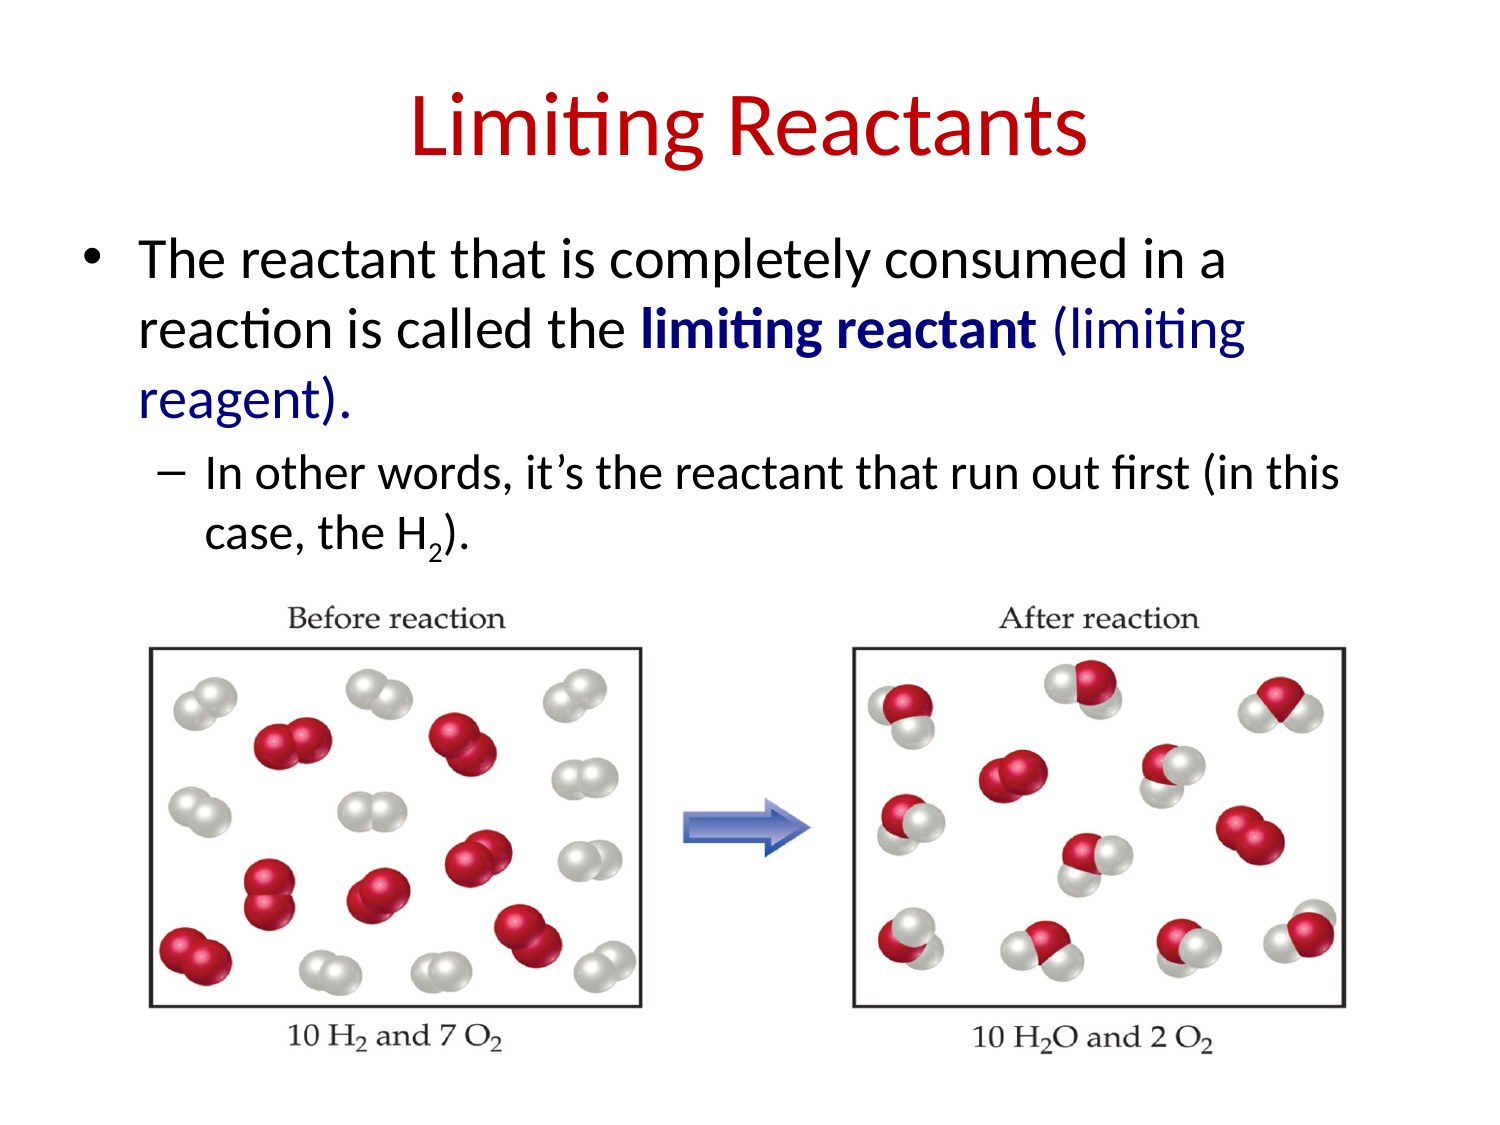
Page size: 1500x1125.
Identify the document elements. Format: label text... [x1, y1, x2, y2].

text_box Limiting Reactants [0, 56, 1500, 244]
text_box The reactant that is completely consumed in a reaction is called the limiting reactant (limiting reagent). In other words, it’s the reactant that run out first (in this case, the H2). [67, 212, 1431, 596]
picture [140, 597, 1354, 1063]
